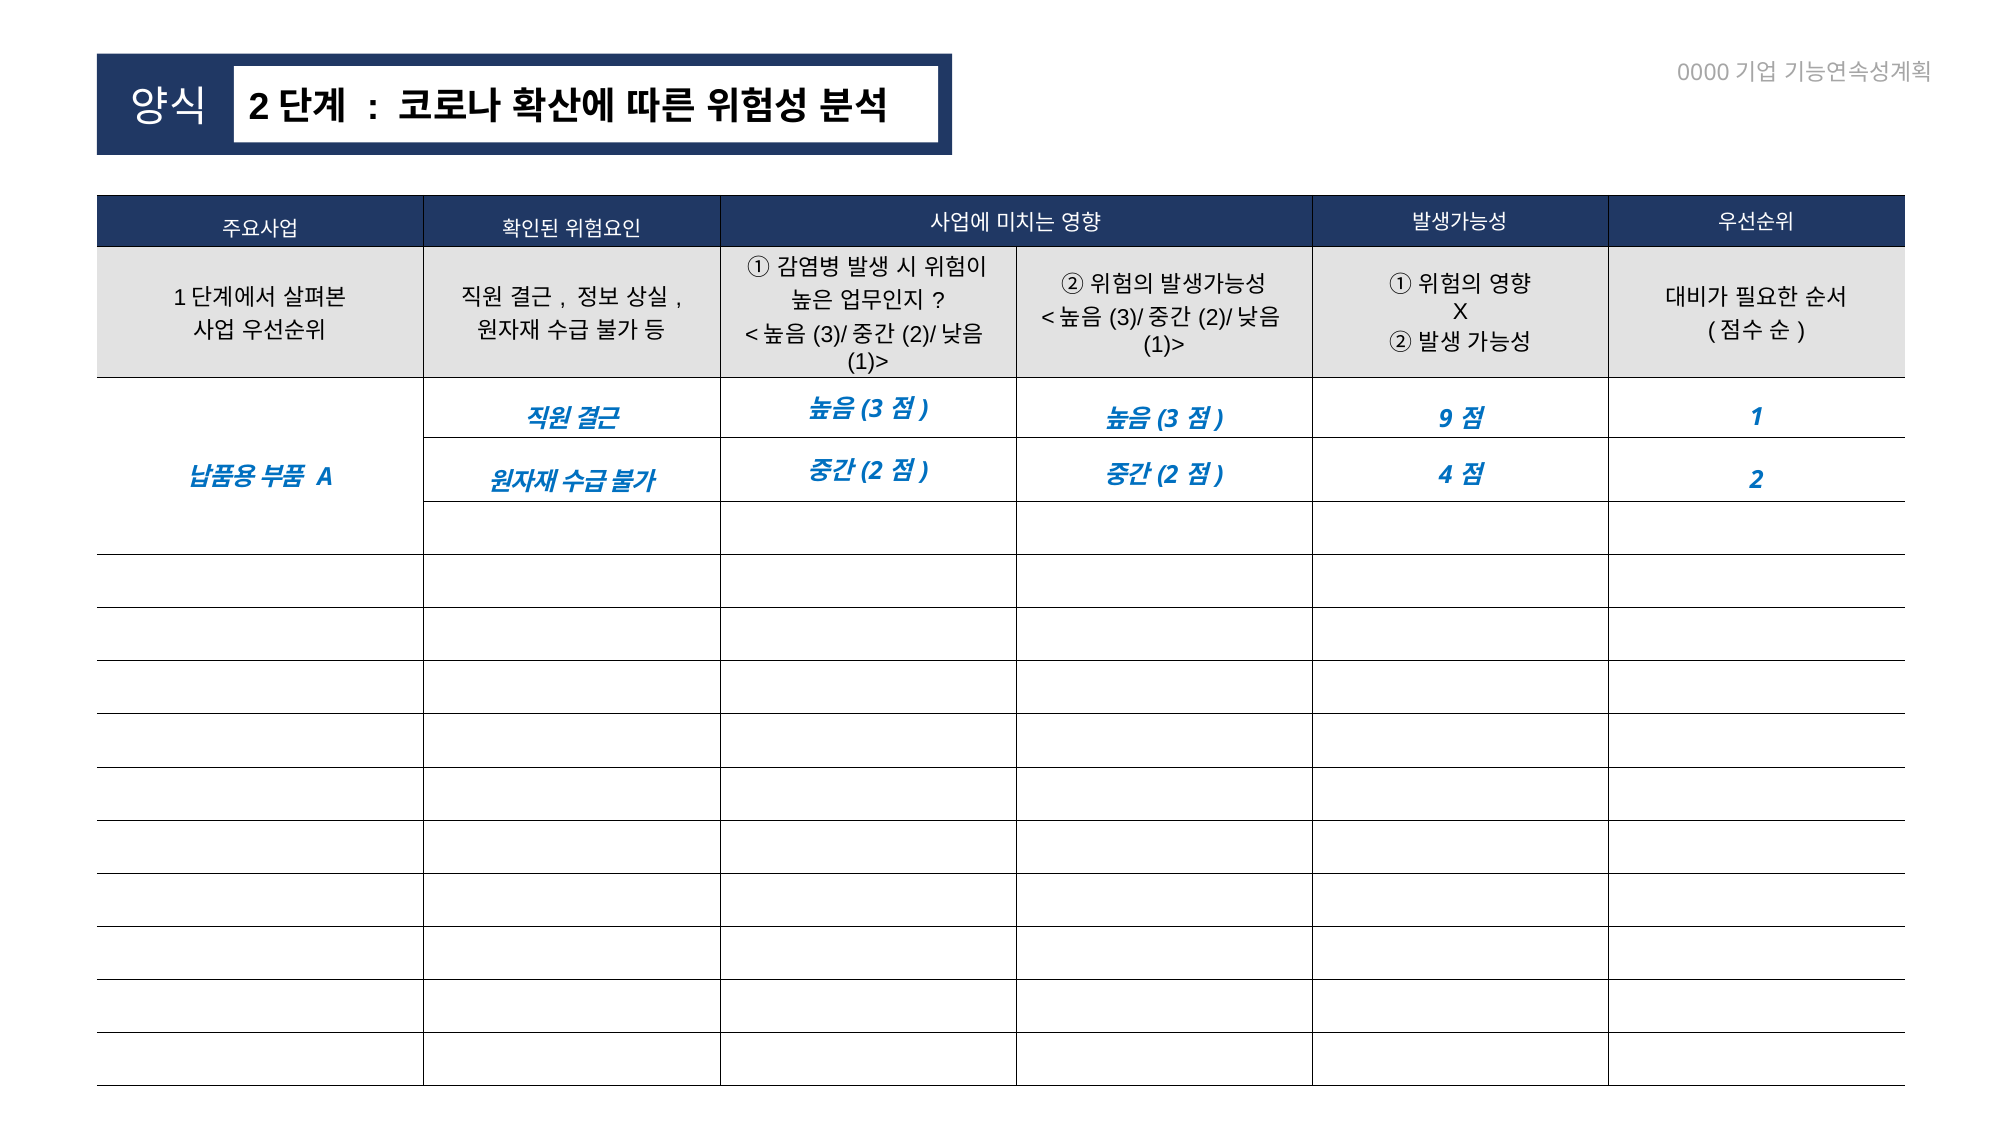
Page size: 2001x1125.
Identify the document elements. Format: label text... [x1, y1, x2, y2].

table_cell [721, 502, 1016, 554]
table_cell [1313, 714, 1608, 767]
table_cell [721, 661, 1016, 713]
table_cell 직원 결근, 정보 상실, 원자재 수급 불가 등 [424, 247, 720, 377]
table_cell [97, 555, 423, 607]
table_cell [721, 927, 1016, 979]
table_cell [1017, 555, 1312, 607]
table_cell [1609, 768, 1905, 820]
table_cell [1017, 980, 1312, 1032]
table_cell 1 [1609, 378, 1905, 437]
table_cell [1313, 821, 1608, 873]
table_cell [97, 1033, 423, 1085]
table_cell [97, 927, 423, 979]
table_cell [1609, 821, 1905, 873]
table_cell [721, 714, 1016, 767]
table_cell 납품용 부품 A [97, 378, 423, 554]
table_cell [1609, 1033, 1905, 1085]
table_cell 직원 결근 [424, 378, 720, 437]
table_cell 9점 [1313, 378, 1608, 437]
table_cell [1609, 714, 1905, 767]
table_cell [424, 502, 720, 554]
table_cell [424, 980, 720, 1032]
table_cell 높음(3점) [721, 378, 1016, 437]
table_cell 중간(2점) [1017, 438, 1312, 501]
table_cell [424, 555, 720, 607]
table_cell [424, 927, 720, 979]
table_cell [721, 821, 1016, 873]
table_cell [721, 608, 1016, 660]
table_cell [1017, 821, 1312, 873]
table_cell [721, 1033, 1016, 1085]
table_cell [721, 874, 1016, 926]
table_cell [1313, 502, 1608, 554]
table_cell [1017, 502, 1312, 554]
table_cell 4점 [1313, 438, 1608, 501]
table_cell [1609, 661, 1905, 713]
table_cell [1313, 661, 1608, 713]
table_cell [97, 661, 423, 713]
table_cell [721, 555, 1016, 607]
table_cell [1017, 608, 1312, 660]
table_cell [1609, 555, 1905, 607]
table_cell [1017, 661, 1312, 713]
table_cell [1017, 714, 1312, 767]
table_cell [1313, 874, 1608, 926]
table_cell [424, 608, 720, 660]
table_cell [1313, 555, 1608, 607]
table_cell [1313, 927, 1608, 979]
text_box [96, 53, 953, 155]
table_cell [424, 768, 720, 820]
table_cell [97, 608, 423, 660]
table_cell ②위험의 발생가능성 <높음(3)/중간(2)/낮음(1)> [1017, 247, 1312, 377]
table_cell [424, 661, 720, 713]
table_cell 높음(3점) [1017, 378, 1312, 437]
table_cell [1609, 980, 1905, 1032]
table_cell [424, 874, 720, 926]
table_cell 원자재 수급 불가 [424, 438, 720, 501]
table_cell [1313, 1033, 1608, 1085]
table_cell 대비가 필요한 순서 (점수 순) [1609, 247, 1905, 377]
table_cell [1609, 927, 1905, 979]
table_header 발생가능성 [1313, 196, 1608, 246]
table_cell [1609, 608, 1905, 660]
table_cell [97, 714, 423, 767]
table_cell [1313, 608, 1608, 660]
table_cell [1313, 768, 1608, 820]
table_cell ①감염병 발생 시 위험이 높은 업무인지? <높음(3)/중간(2)/낮음(1)> [721, 247, 1016, 377]
table_cell [1609, 502, 1905, 554]
table_header 우선순위 [1609, 196, 1905, 246]
table_cell 1단계에서 살펴본 사업 우선순위 [97, 247, 423, 377]
table_cell [1017, 768, 1312, 820]
table_cell 중간(2점) [721, 438, 1016, 501]
table_cell 2 [1609, 438, 1905, 501]
table_cell [97, 874, 423, 926]
table_cell [97, 821, 423, 873]
table_cell [97, 768, 423, 820]
table_header 확인된 위험요인 [424, 196, 720, 246]
text_box 0000기업 기능연속성계획 [1662, 50, 1949, 93]
table_cell [1017, 874, 1312, 926]
table_cell [424, 821, 720, 873]
table_cell [424, 714, 720, 767]
table_cell [1017, 1033, 1312, 1085]
table_header 사업에 미치는 영향 [721, 196, 1312, 246]
table_cell ①위험의 영향 X ②발생 가능성 [1313, 247, 1608, 377]
table_cell [1313, 980, 1608, 1032]
table_cell [1017, 927, 1312, 979]
table_header 주요사업 [97, 196, 423, 246]
table_cell [1609, 874, 1905, 926]
table_cell [721, 980, 1016, 1032]
table_cell [424, 1033, 720, 1085]
table_cell [721, 768, 1016, 820]
table_cell [97, 980, 423, 1032]
